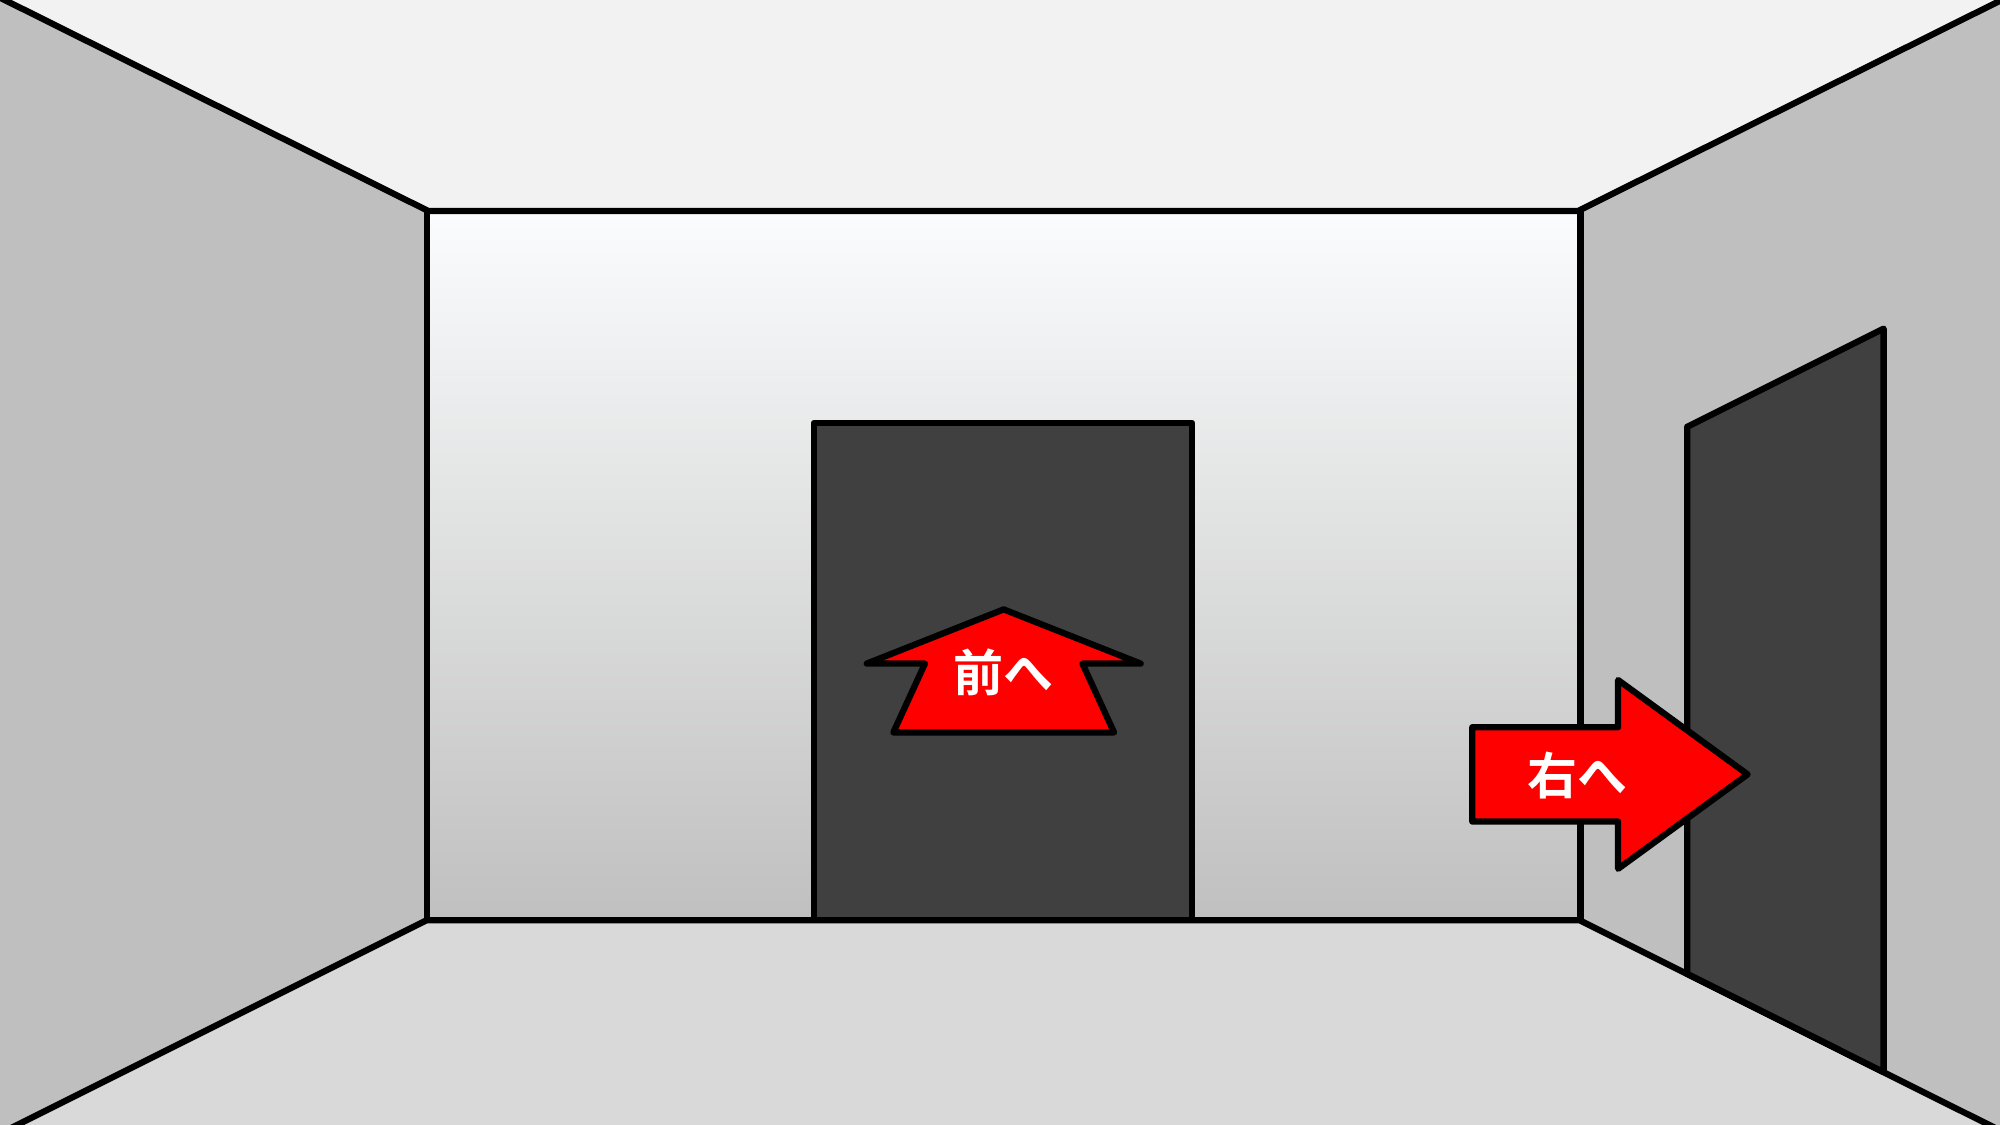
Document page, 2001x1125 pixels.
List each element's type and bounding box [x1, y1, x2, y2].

text_box [0, 0, 2000, 1125]
